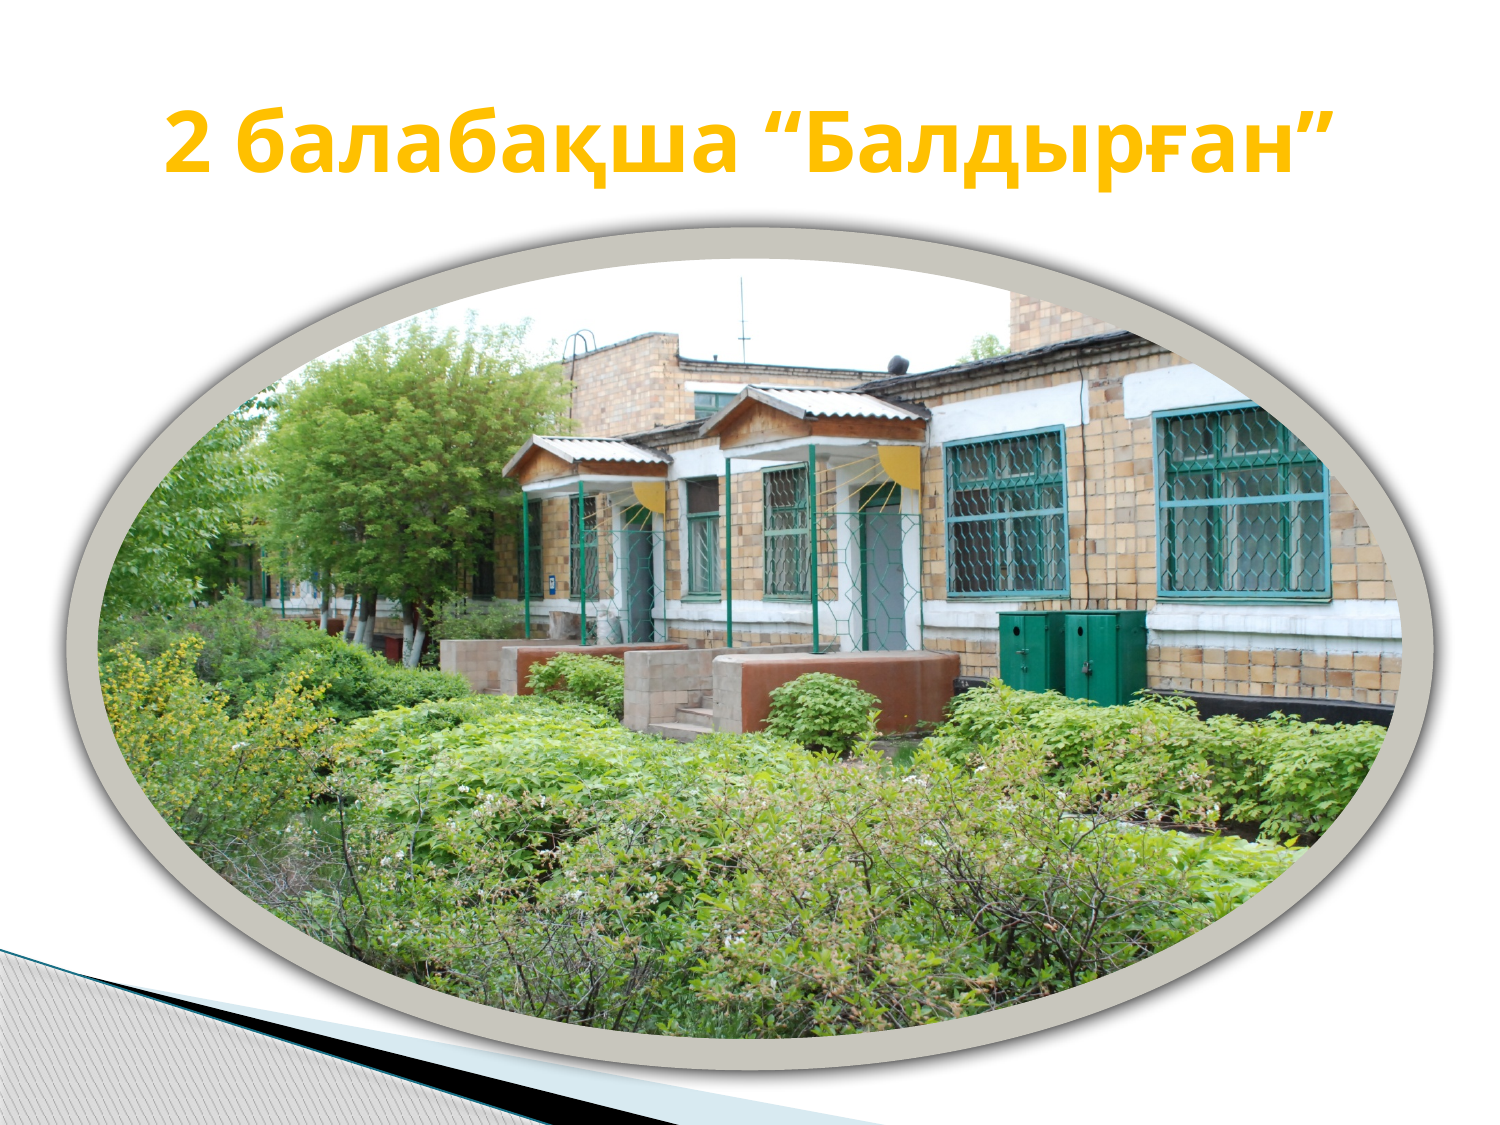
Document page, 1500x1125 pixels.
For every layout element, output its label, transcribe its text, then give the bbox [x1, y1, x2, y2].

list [81, 242, 1419, 1055]
title 2 балабақша “Балдырған” [75, 45, 1425, 233]
